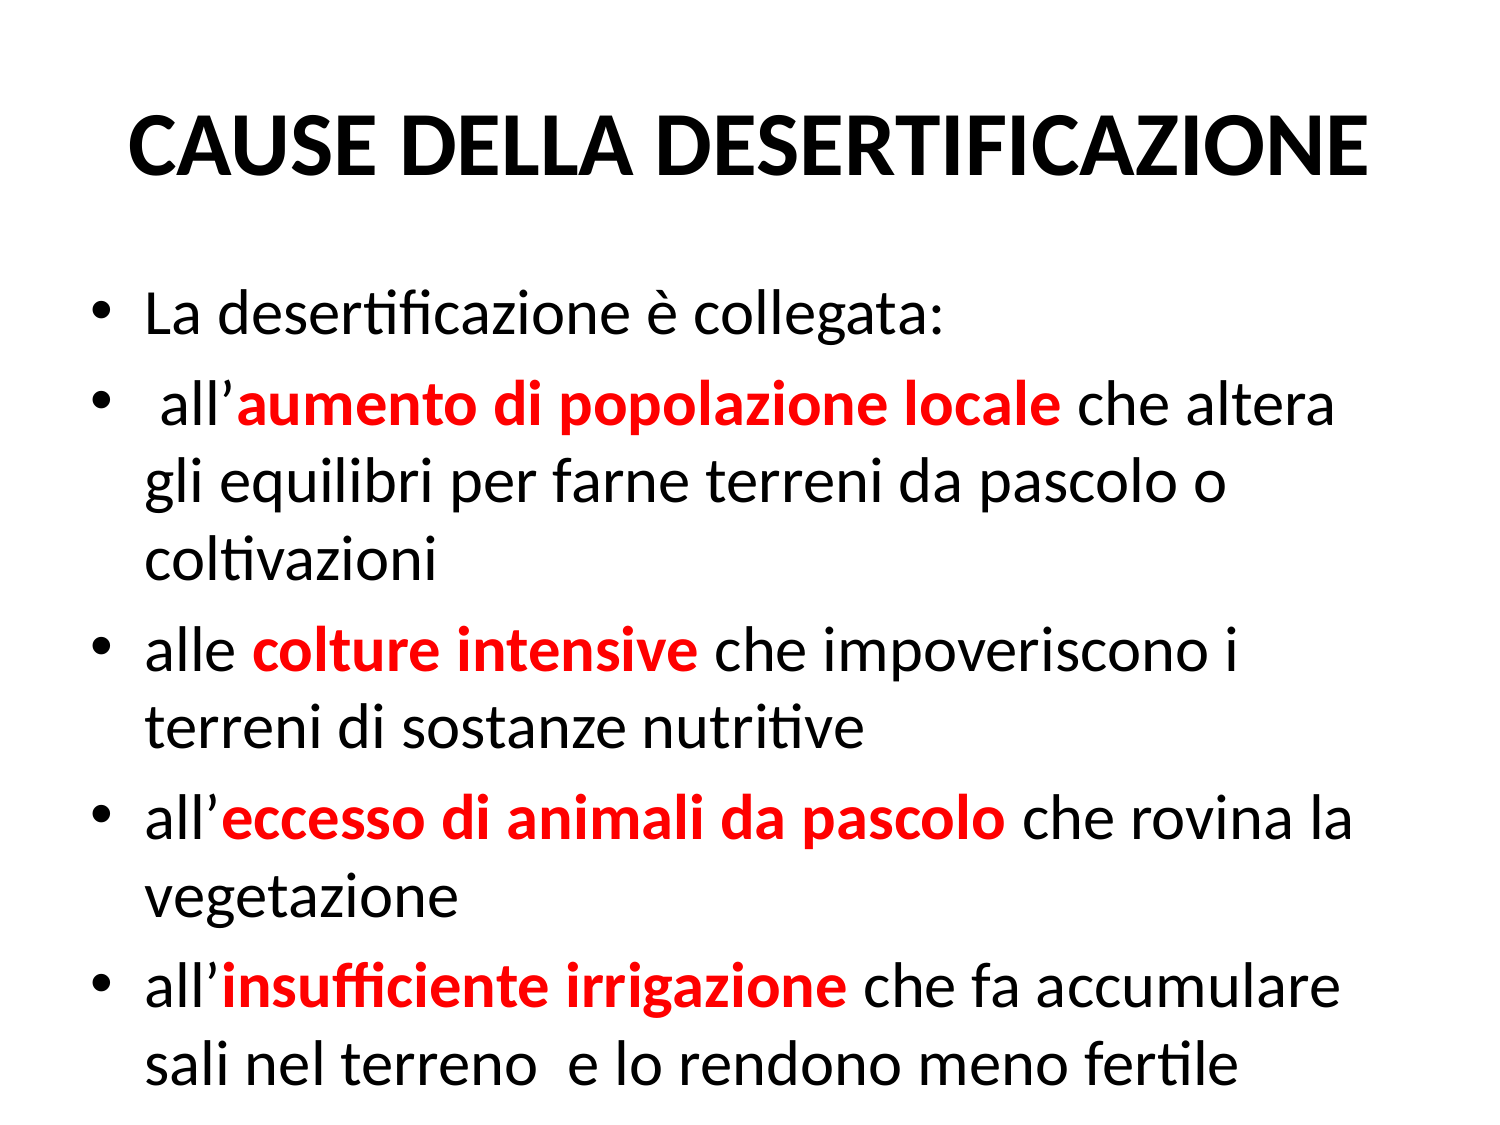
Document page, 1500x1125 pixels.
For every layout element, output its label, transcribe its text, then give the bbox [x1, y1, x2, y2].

list La desertificazione è collegata: all’aumento di popolazione locale che altera gli equilibri per farne terreni da pascolo o coltivazioni alle colture intensive che impoveriscono i terreni di sostanze nutritive all’eccesso di animali da pascolo che rovina la vegetazione all’insufficiente irrigazione che fa accumulare sali nel terreno e lo rendono meno fertile [75, 262, 1425, 1106]
title CAUSE DELLA DESERTIFICAZIONE [75, 45, 1425, 233]
